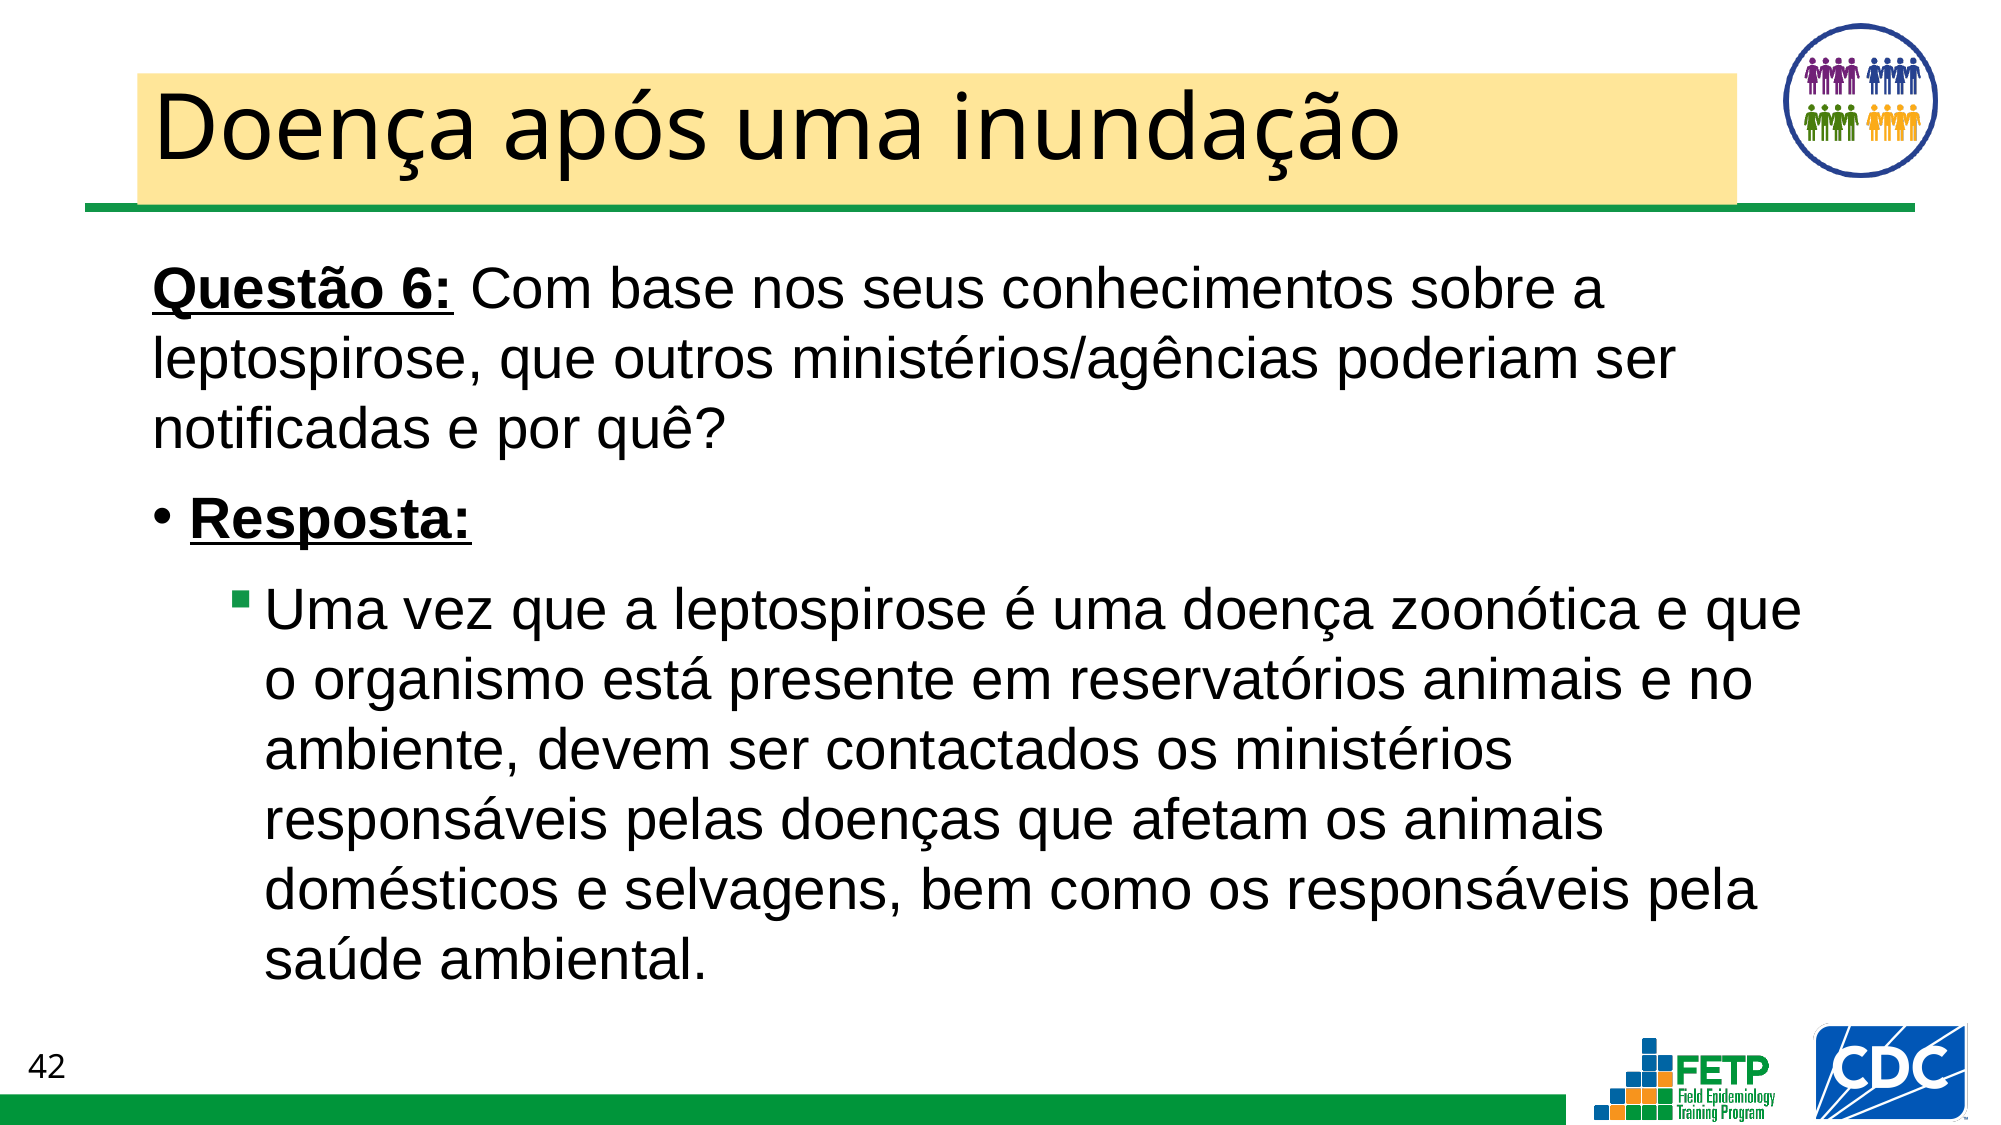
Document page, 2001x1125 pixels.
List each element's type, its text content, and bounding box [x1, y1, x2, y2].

title Doença após uma inundação [137, 73, 1738, 205]
list Questão 6: Com base nos seus conhecimentos sobre a leptospirose, que outros ministérios/agências poderiam ser notificadas e por quê? Resposta: Uma vez que a leptospirose é uma doença zoonótica e que o organismo está presente em reservatórios animais e no ambiente, devem ser contactados os ministérios responsáveis pelas doenças que afetam os animais domésticos e selvagens, bem como os responsáveis pela saúde ambiental. [137, 242, 1863, 1004]
picture [1594, 1038, 1775, 1122]
picture [1813, 1023, 1968, 1122]
picture [1783, 23, 1938, 178]
